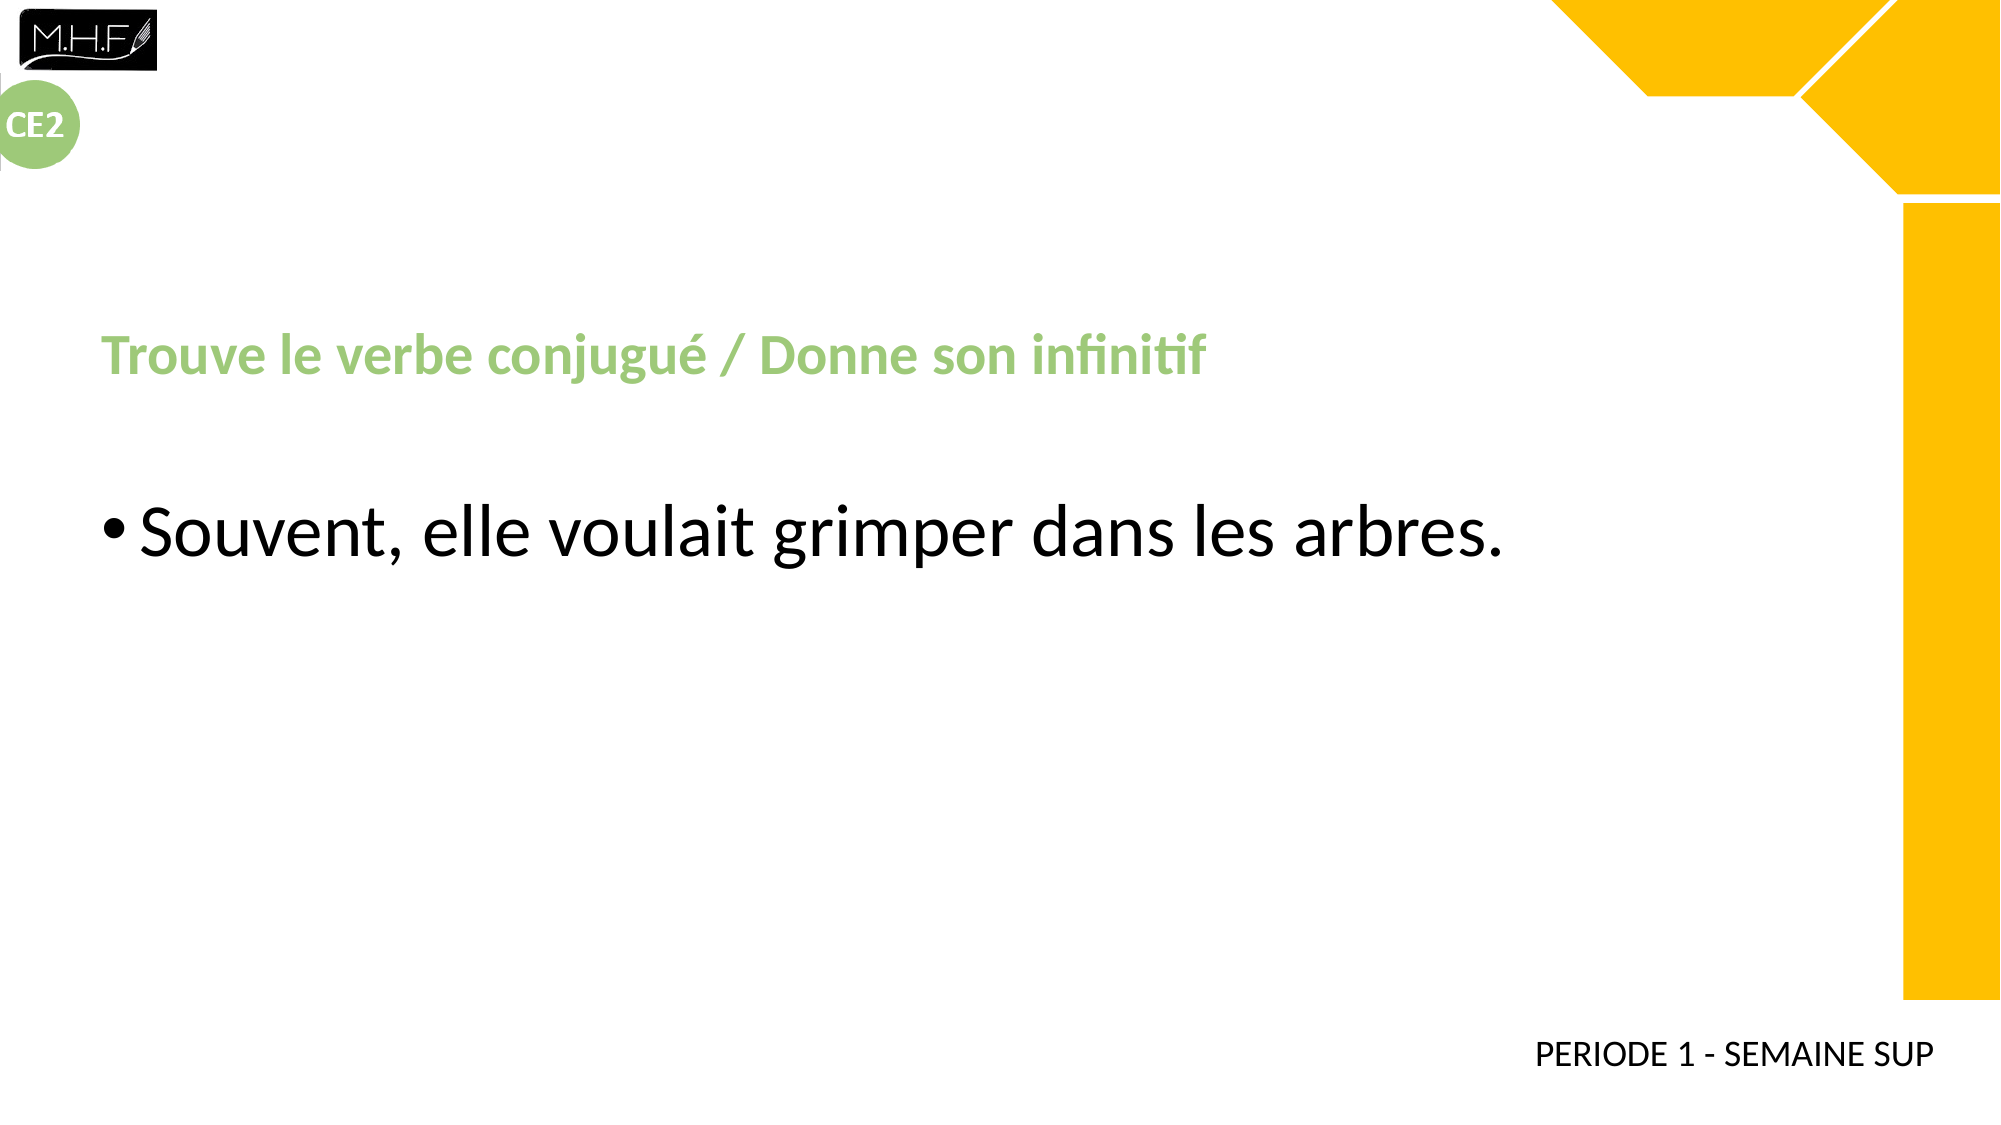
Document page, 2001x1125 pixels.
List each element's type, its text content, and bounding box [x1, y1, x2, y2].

text_box Trouve le verbe conjugué / Donne son infinitif Souvent, elle voulait grimper dans les arbres. [86, 316, 1918, 602]
text_box [1902, 202, 2000, 1001]
text_box [1799, 0, 2000, 196]
text_box [1549, 0, 1892, 98]
text_box PERIODE 1 - SEMAINE SUP [1362, 1021, 1967, 1082]
picture [0, 7, 157, 171]
